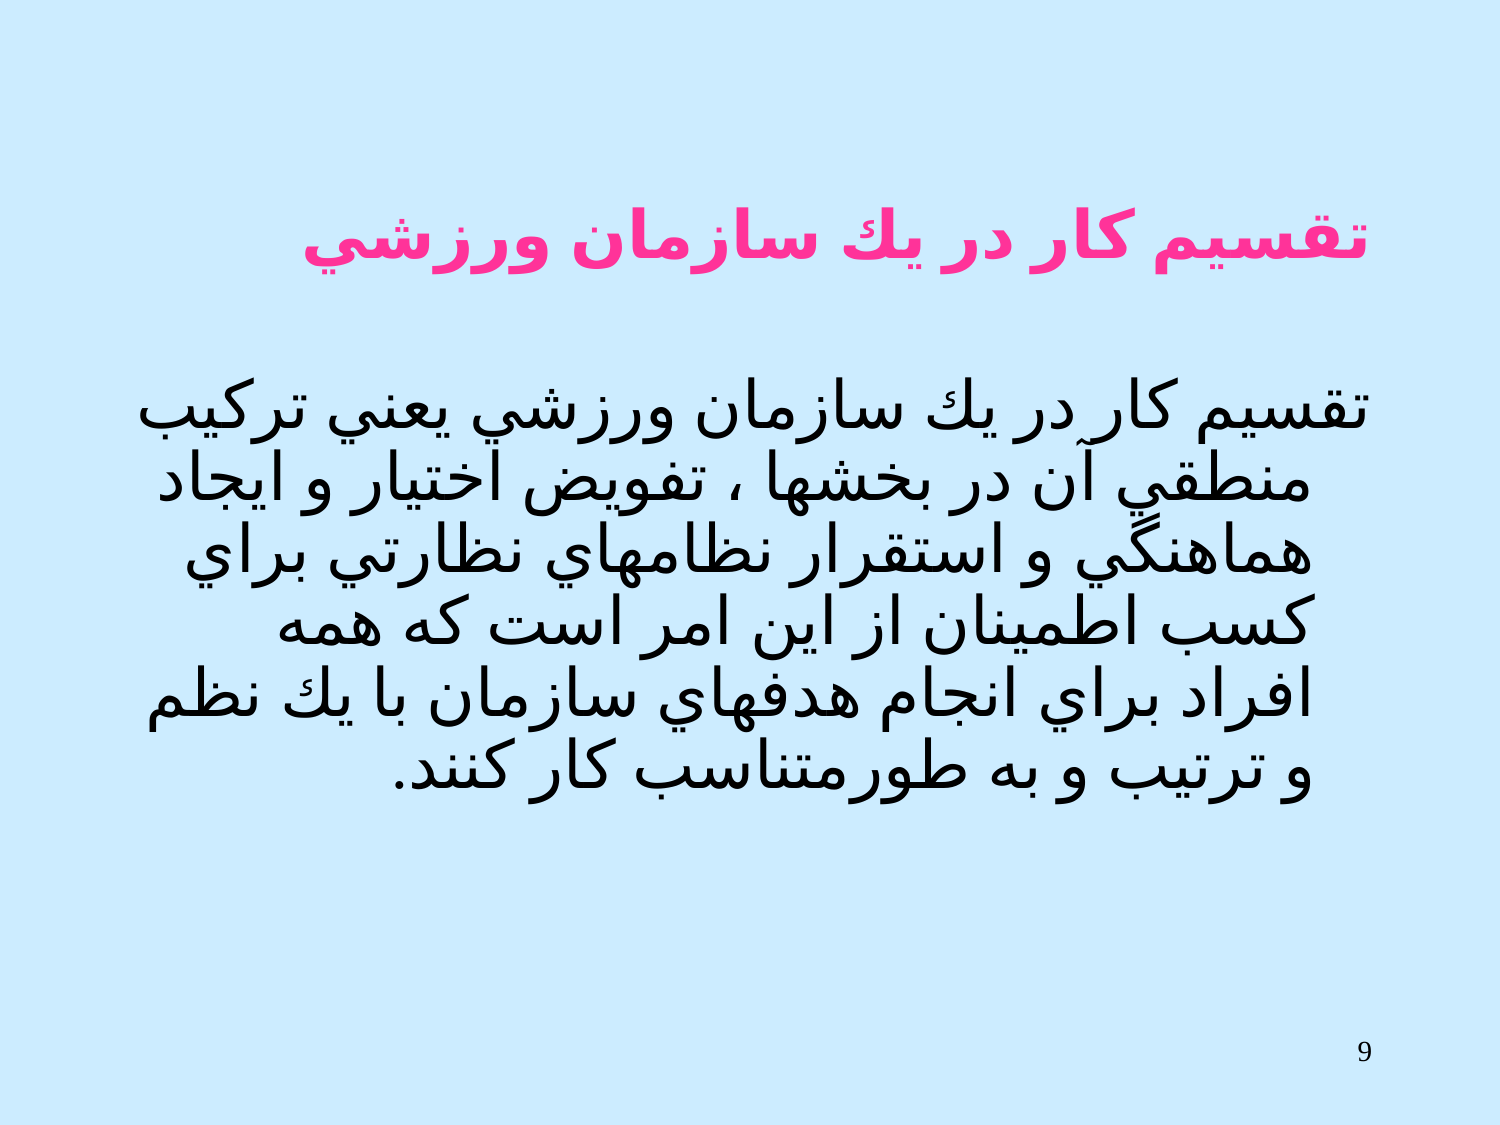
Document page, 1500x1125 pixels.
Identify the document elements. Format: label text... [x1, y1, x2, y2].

list تقسيم كار در يك سازمان ورزشي تقسيم كار در يك سازمان ورزشي يعني تركيب منطقي آن در بخشها ، تفويض اختيار و ايجاد هماهنگي و استقرار نظامهاي نظارتي براي كسب اطمينان از اين امر است كه همه افراد براي انجام هدفهاي سازمان با يك نظم و ترتيب و به طورمتناسب كار كنند. [112, 99, 1388, 776]
slide_number 9 [1074, 1024, 1388, 1101]
